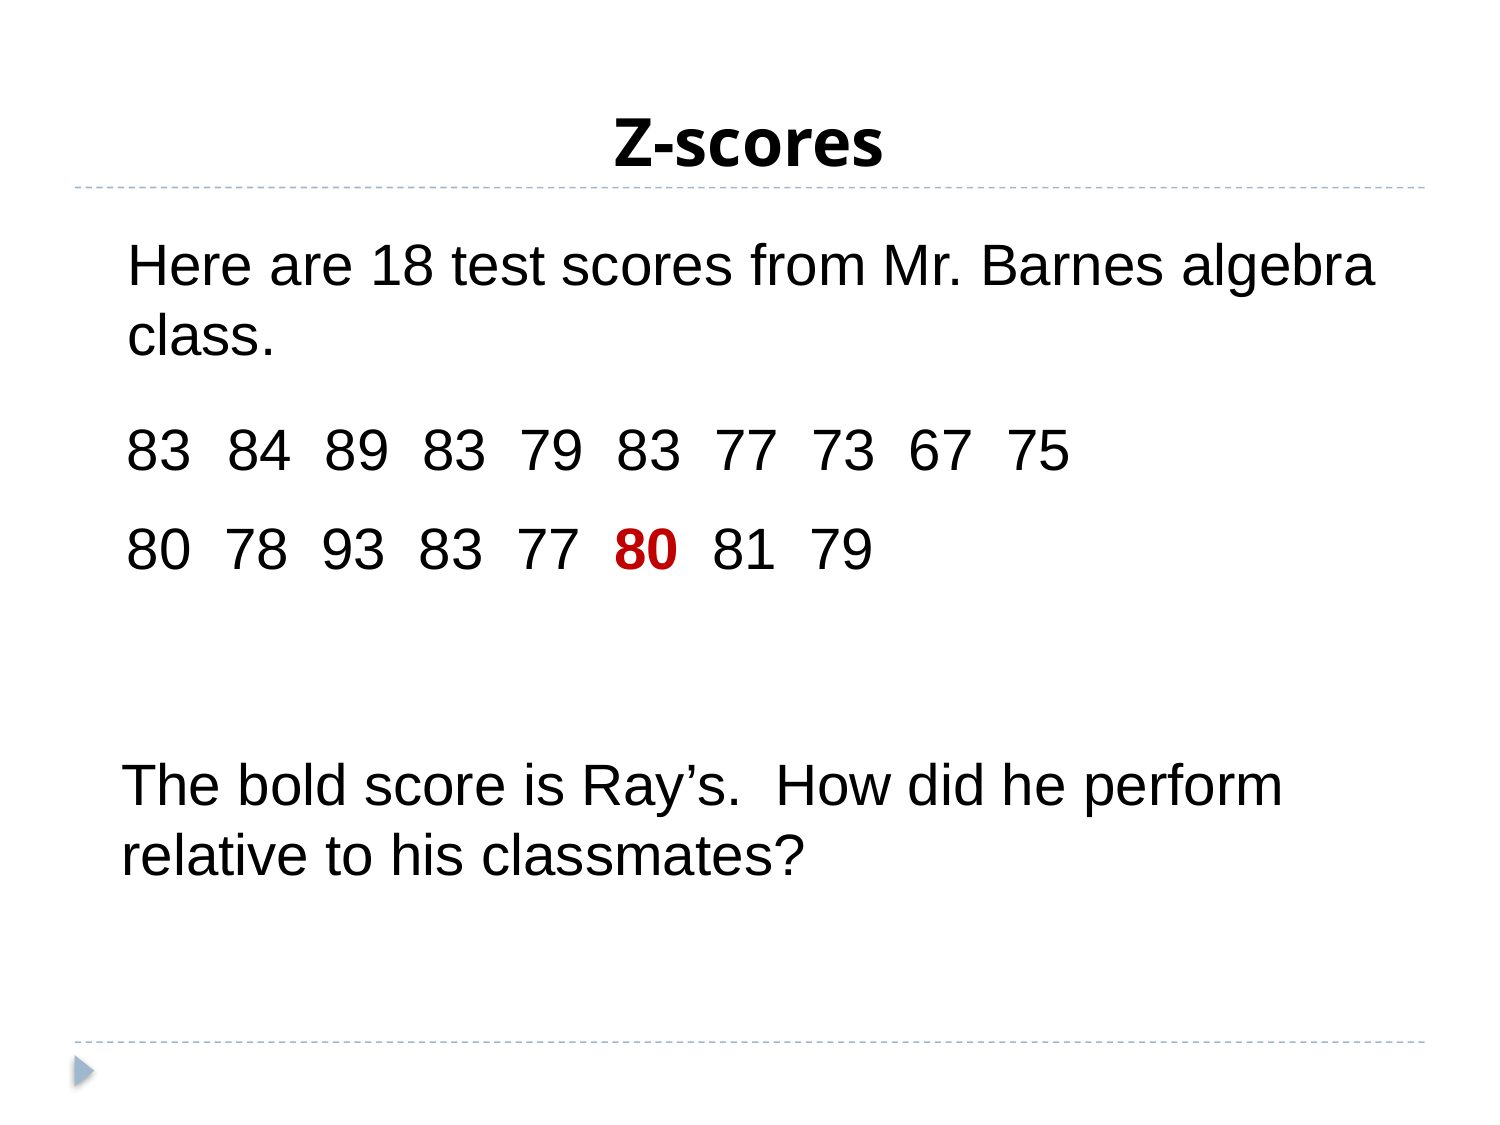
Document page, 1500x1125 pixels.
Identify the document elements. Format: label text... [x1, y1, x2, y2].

text_box The bold score is Ray’s. How did he perform relative to his classmates? [106, 739, 1370, 895]
title Z-scores [75, 24, 1425, 188]
text_box Here are 18 test scores from Mr. Barnes algebra class. [112, 219, 1394, 375]
text_box 84 89 83 79 83 77 73 67 75 80 78 93 83 77 80 81 79 [112, 404, 1430, 589]
